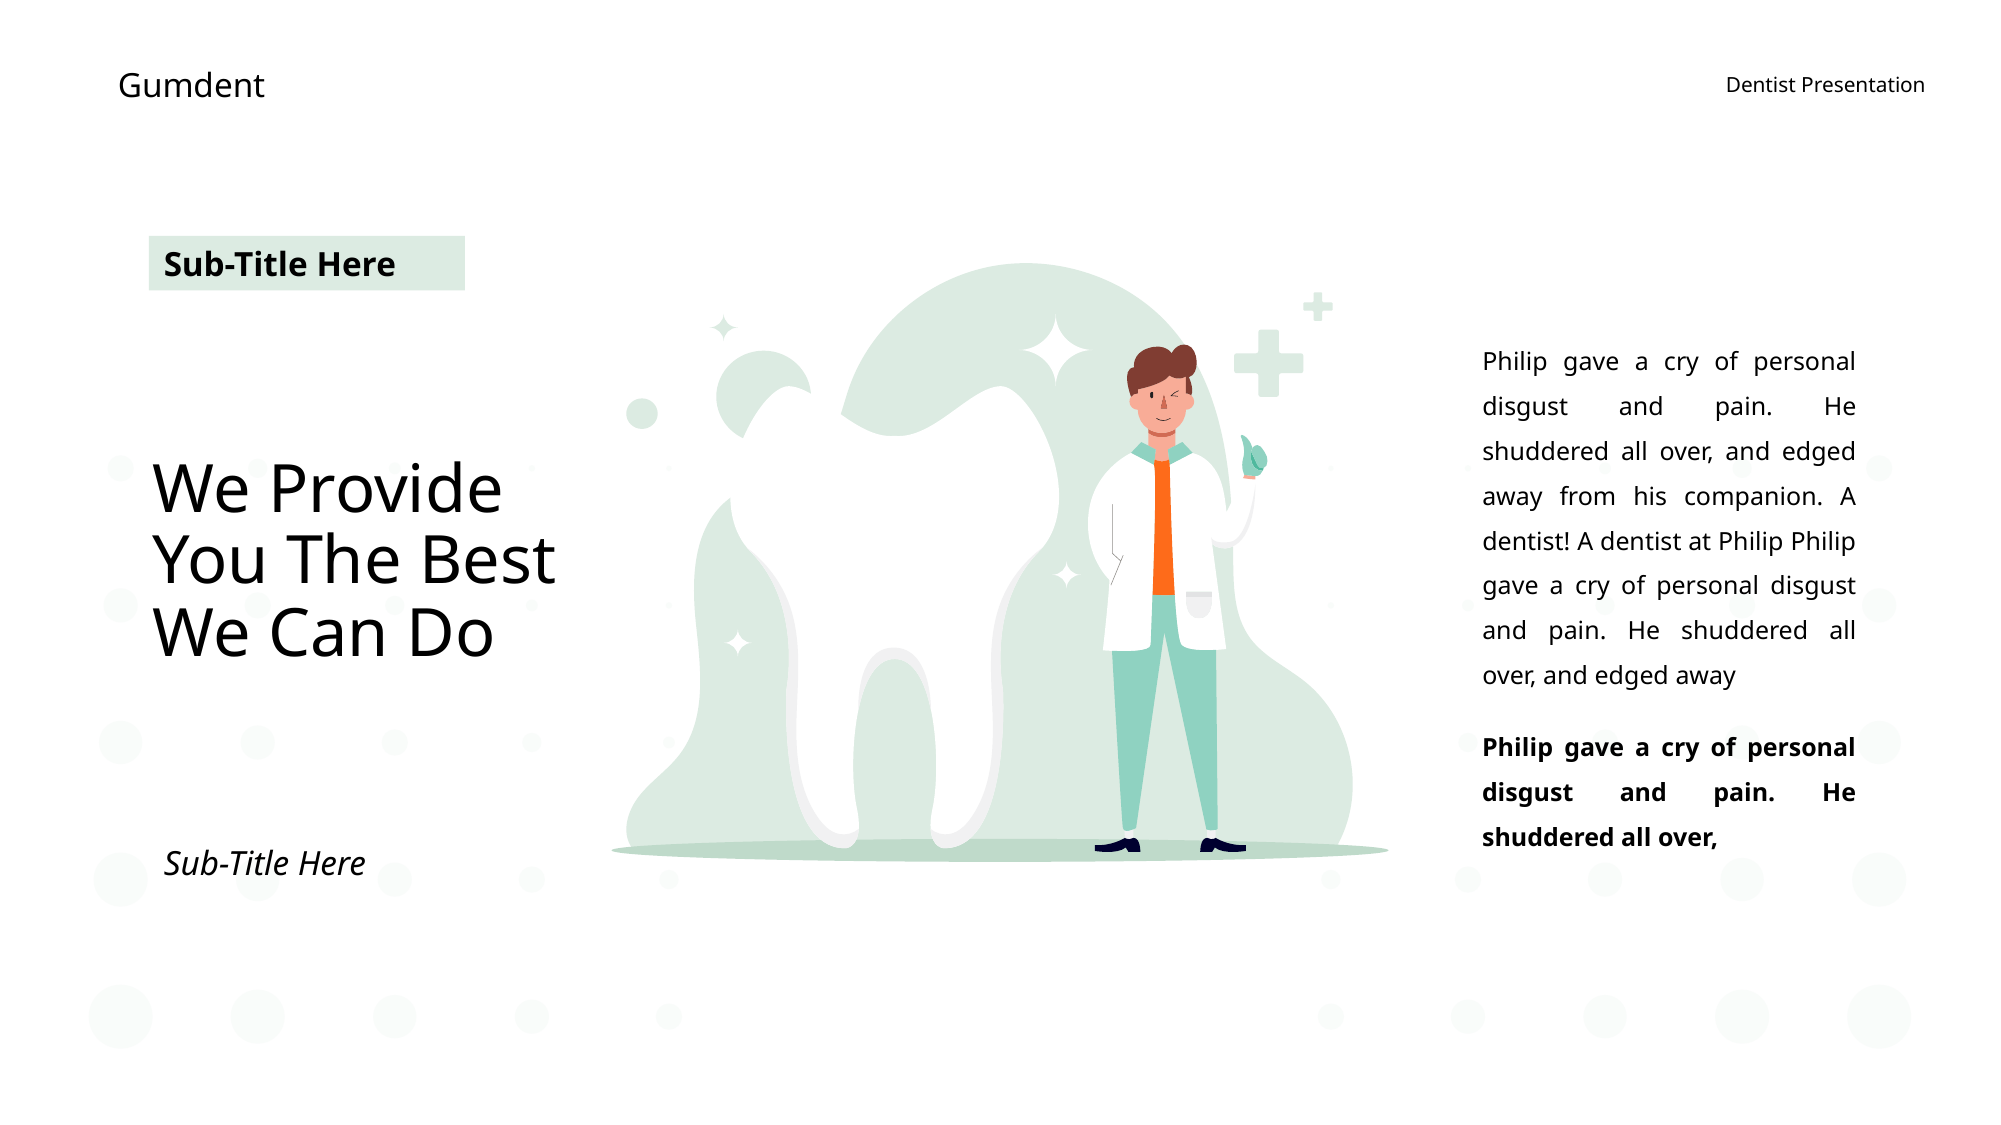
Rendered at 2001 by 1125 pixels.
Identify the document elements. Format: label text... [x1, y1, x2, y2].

text_box Sub-Title Here [149, 834, 466, 890]
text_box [611, 263, 1389, 862]
title We Provide You The Best We Can Do [137, 436, 585, 689]
text_box Philip gave a cry of personal disgust and pain. He shuddered all over, and edged away from his companion. A dentist! A dentist at Philip Philip gave a cry of personal disgust and pain. He shuddered all over, and edged away [1467, 323, 1872, 698]
text_box Sub-Title Here [148, 235, 465, 291]
text_box Philip gave a cry of personal disgust and pain. He shuddered all over, [1467, 709, 1872, 859]
